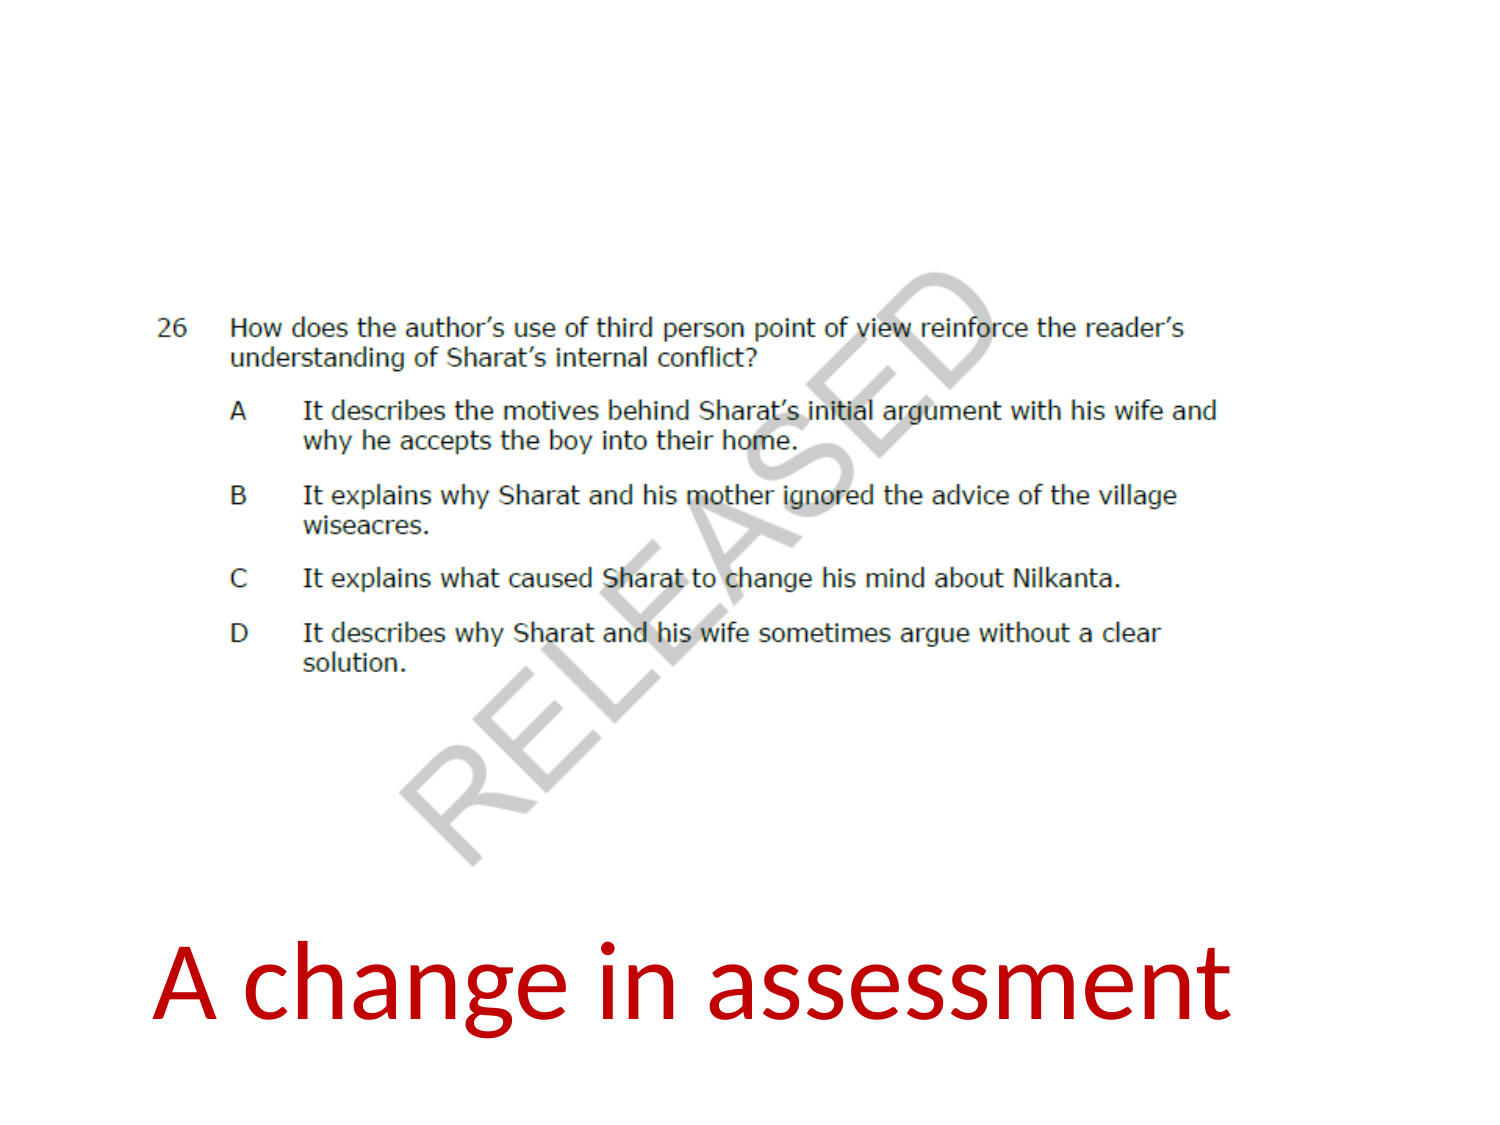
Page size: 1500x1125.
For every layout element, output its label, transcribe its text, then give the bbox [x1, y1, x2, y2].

text_box A change in assessment [137, 899, 1363, 1050]
picture [99, 248, 1319, 877]
